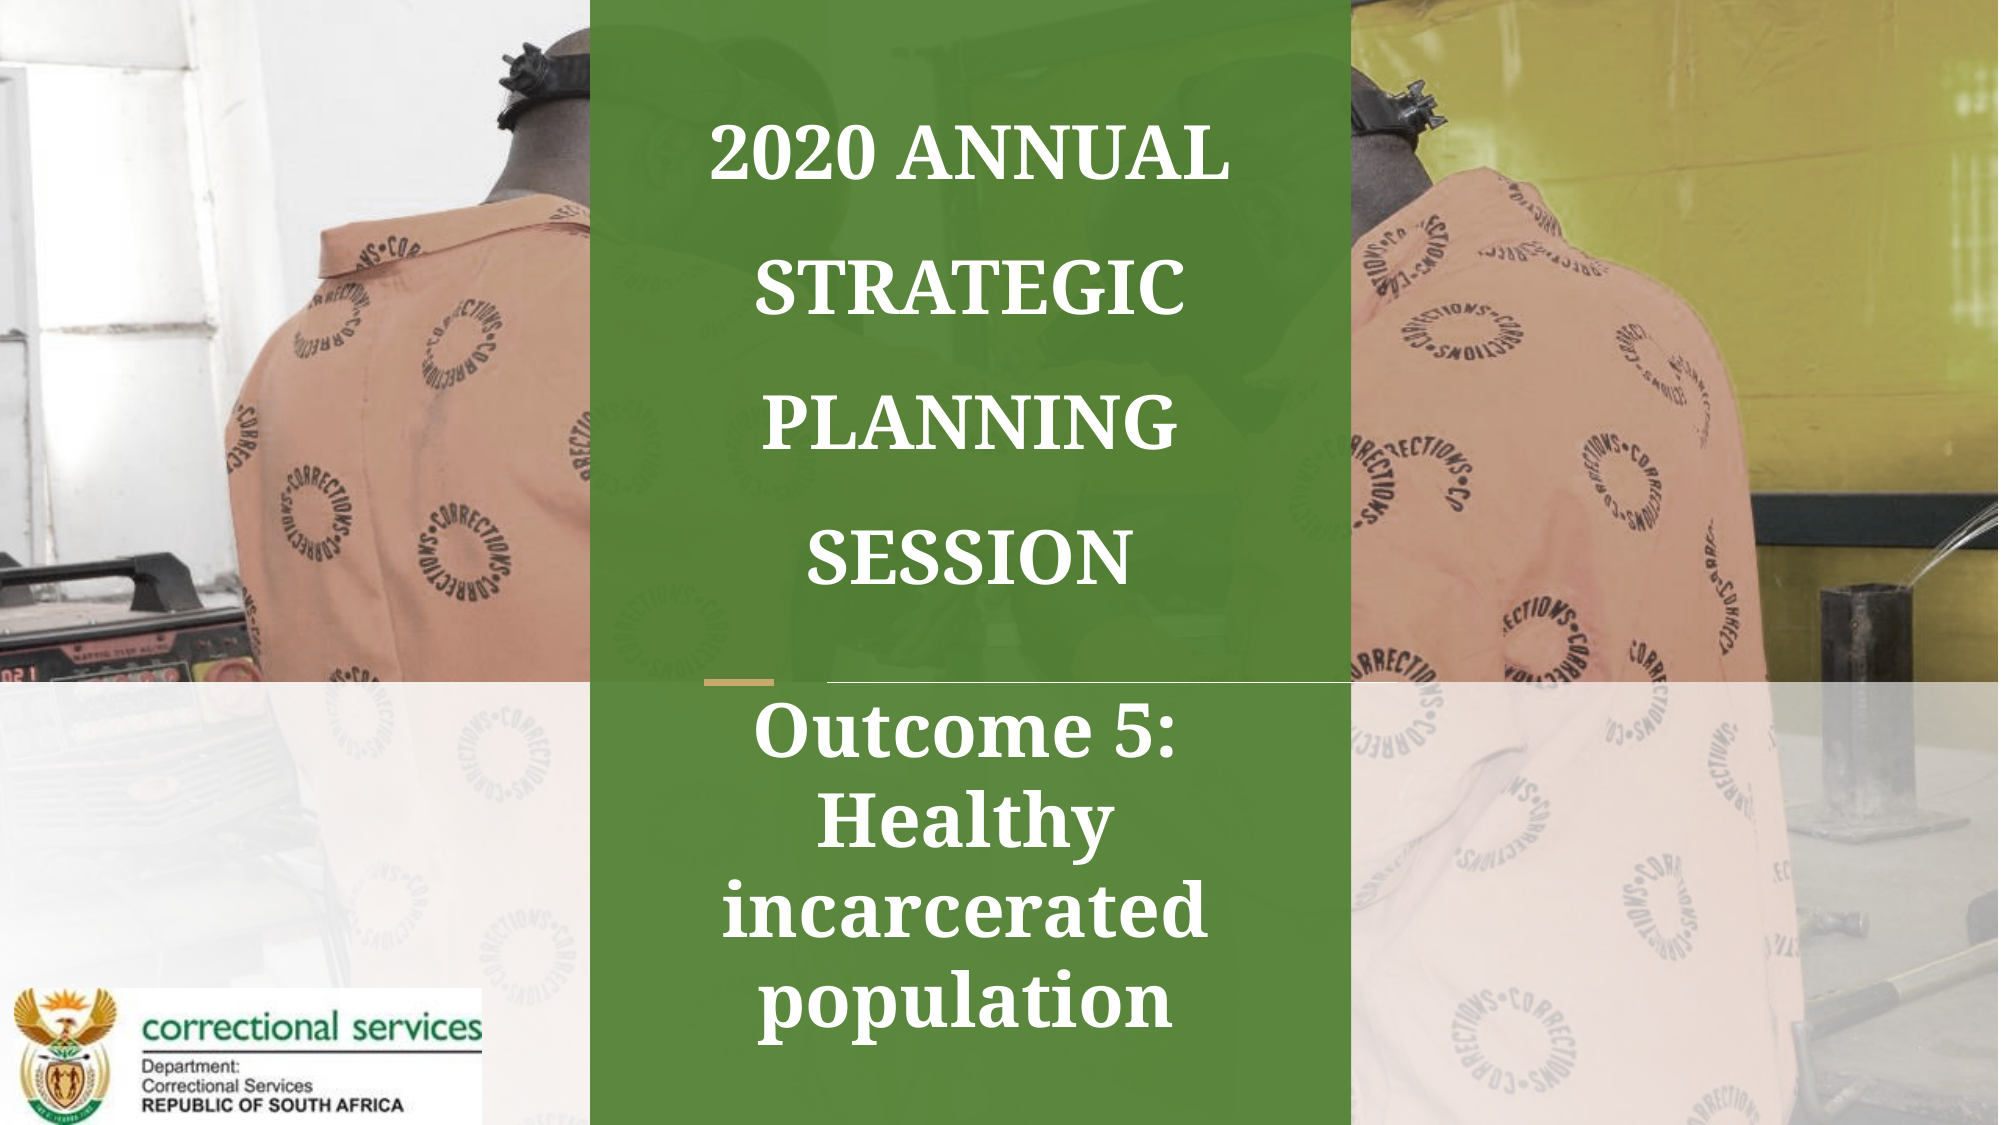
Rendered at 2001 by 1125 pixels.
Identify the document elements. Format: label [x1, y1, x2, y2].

text_box [0, 0, 1998, 1125]
